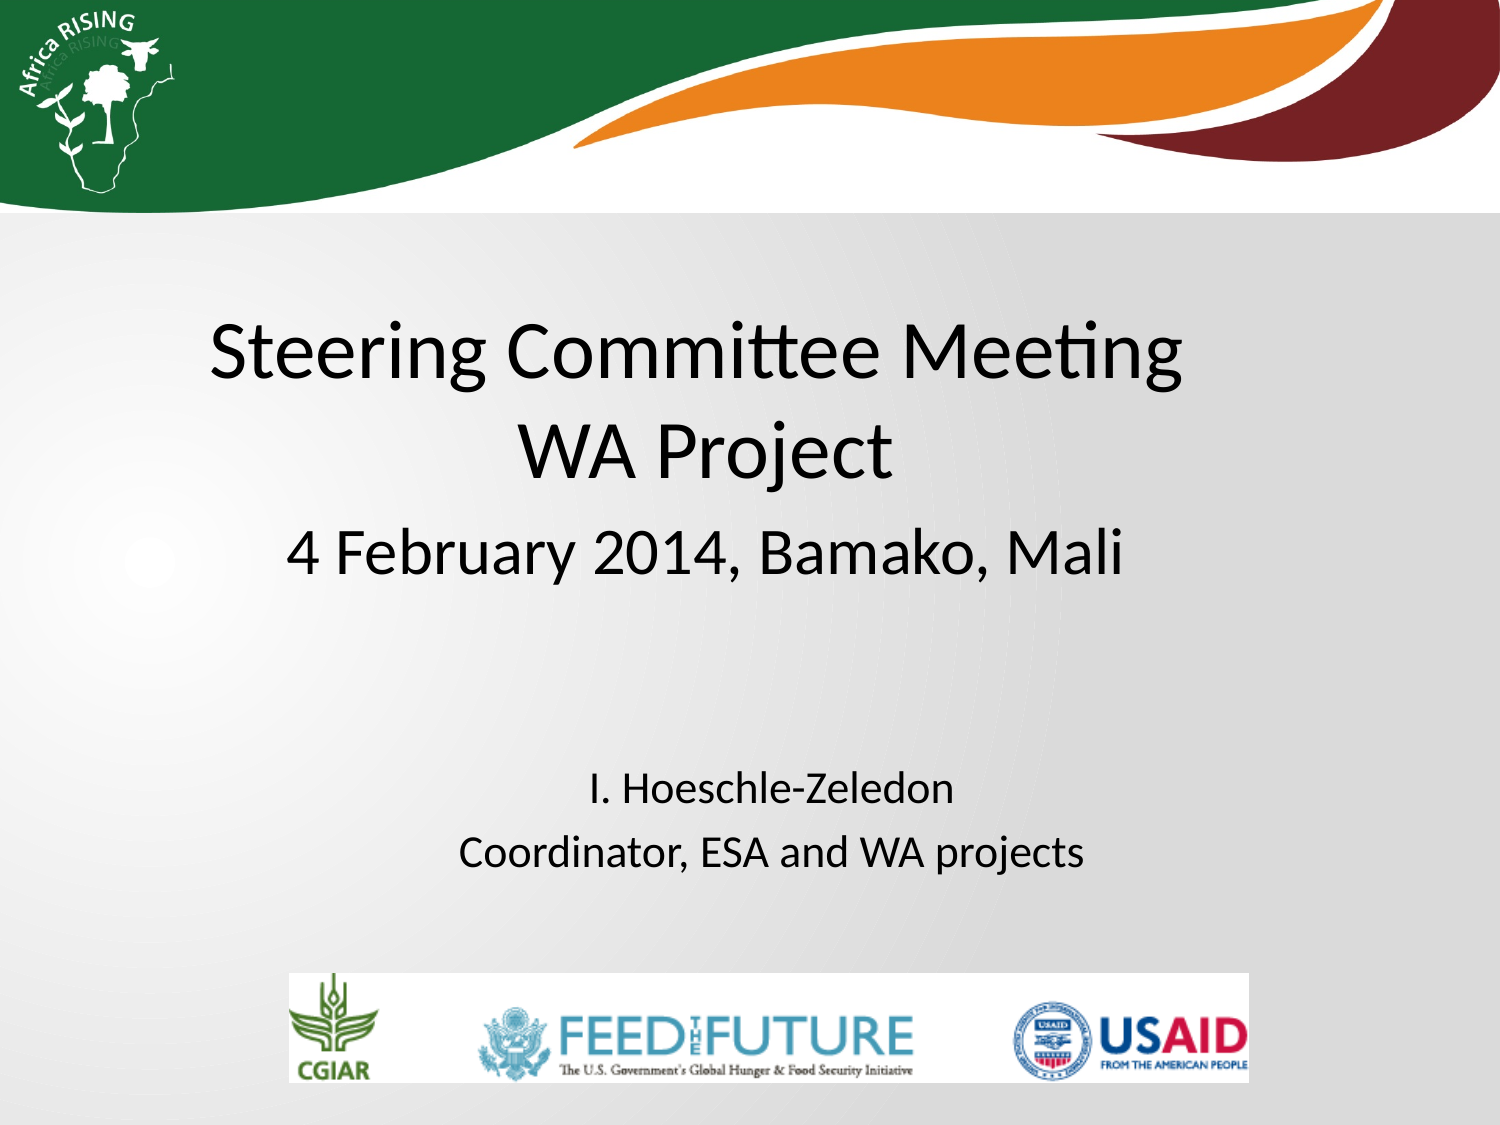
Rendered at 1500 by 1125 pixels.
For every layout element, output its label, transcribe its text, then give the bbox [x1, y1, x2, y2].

list I. Hoeschle-Zeledon Coordinator, ESA and WA projects [387, 750, 1138, 913]
picture [0, 0, 1500, 213]
list Steering Committee Meeting WA Project 4 February 2014, Bamako, Mali [87, 287, 1307, 475]
picture [289, 973, 1249, 1083]
